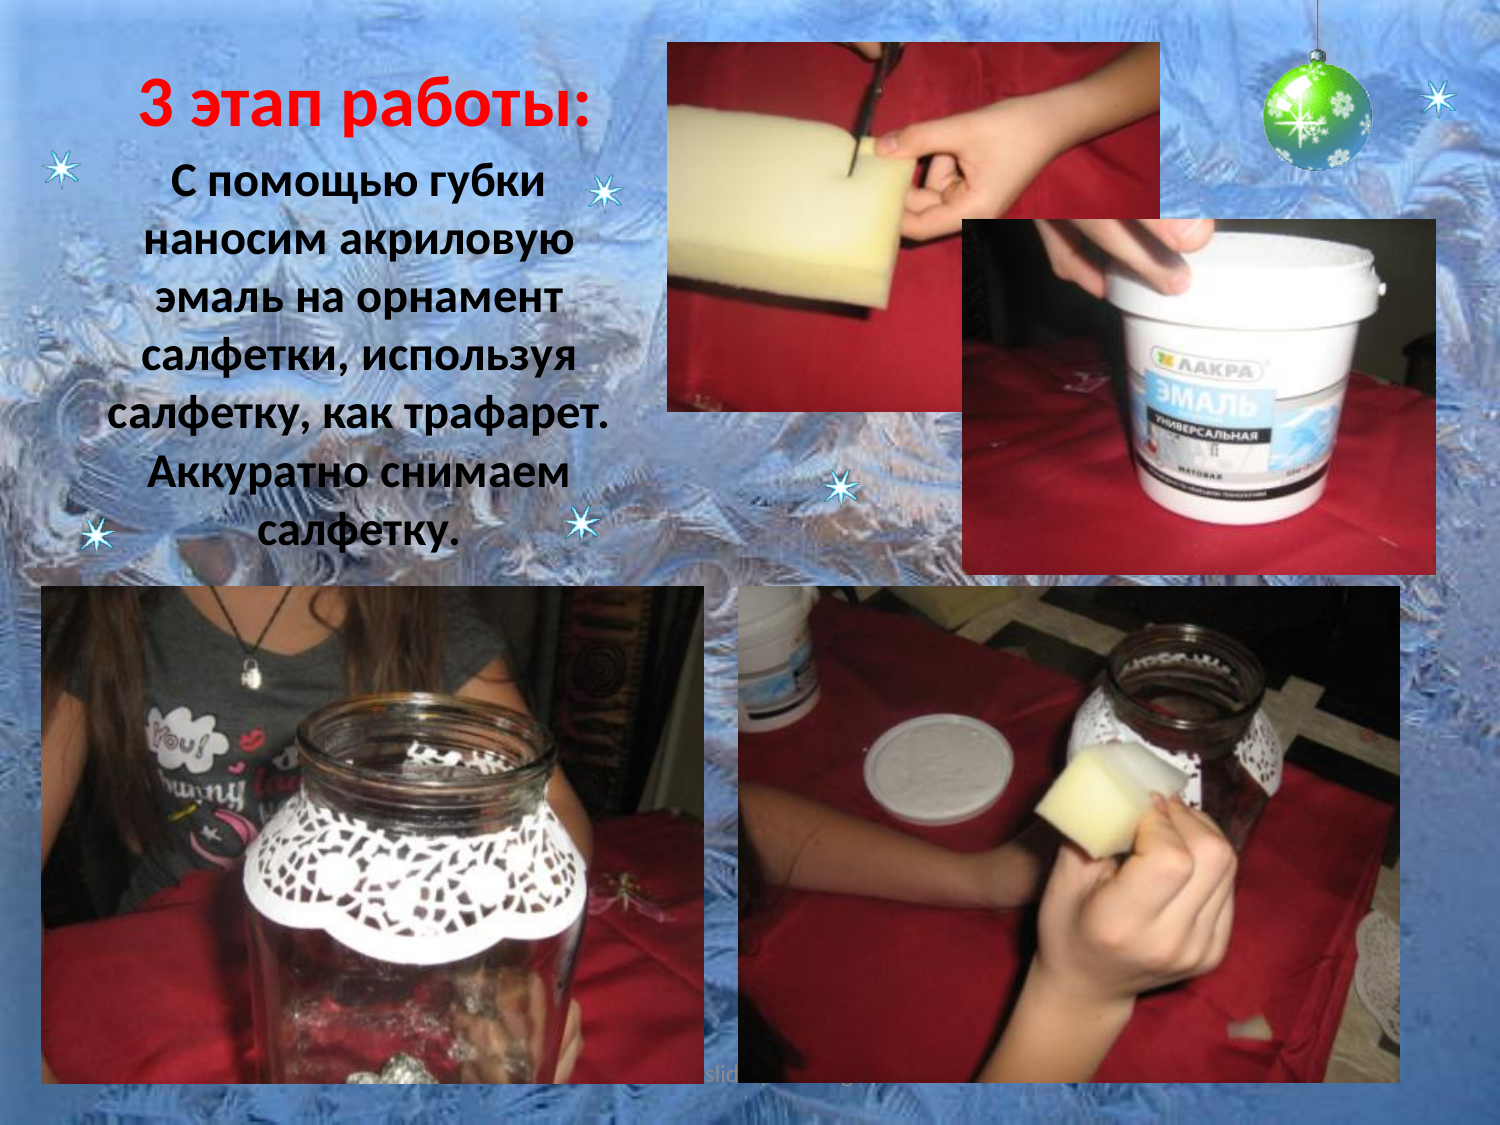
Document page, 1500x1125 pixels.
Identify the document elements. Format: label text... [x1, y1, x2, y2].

title 3 этап работы: [75, 45, 656, 149]
picture [0, 0, 1500, 1125]
list С помощью губки наносим акриловую эмаль на орнамент салфетки, используя салфетку, как трафарет. Аккуратно снимаем салфетку. [75, 137, 644, 563]
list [41, 585, 705, 1084]
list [666, 42, 1160, 413]
footer www.sliderpoint.org [512, 1042, 988, 1103]
